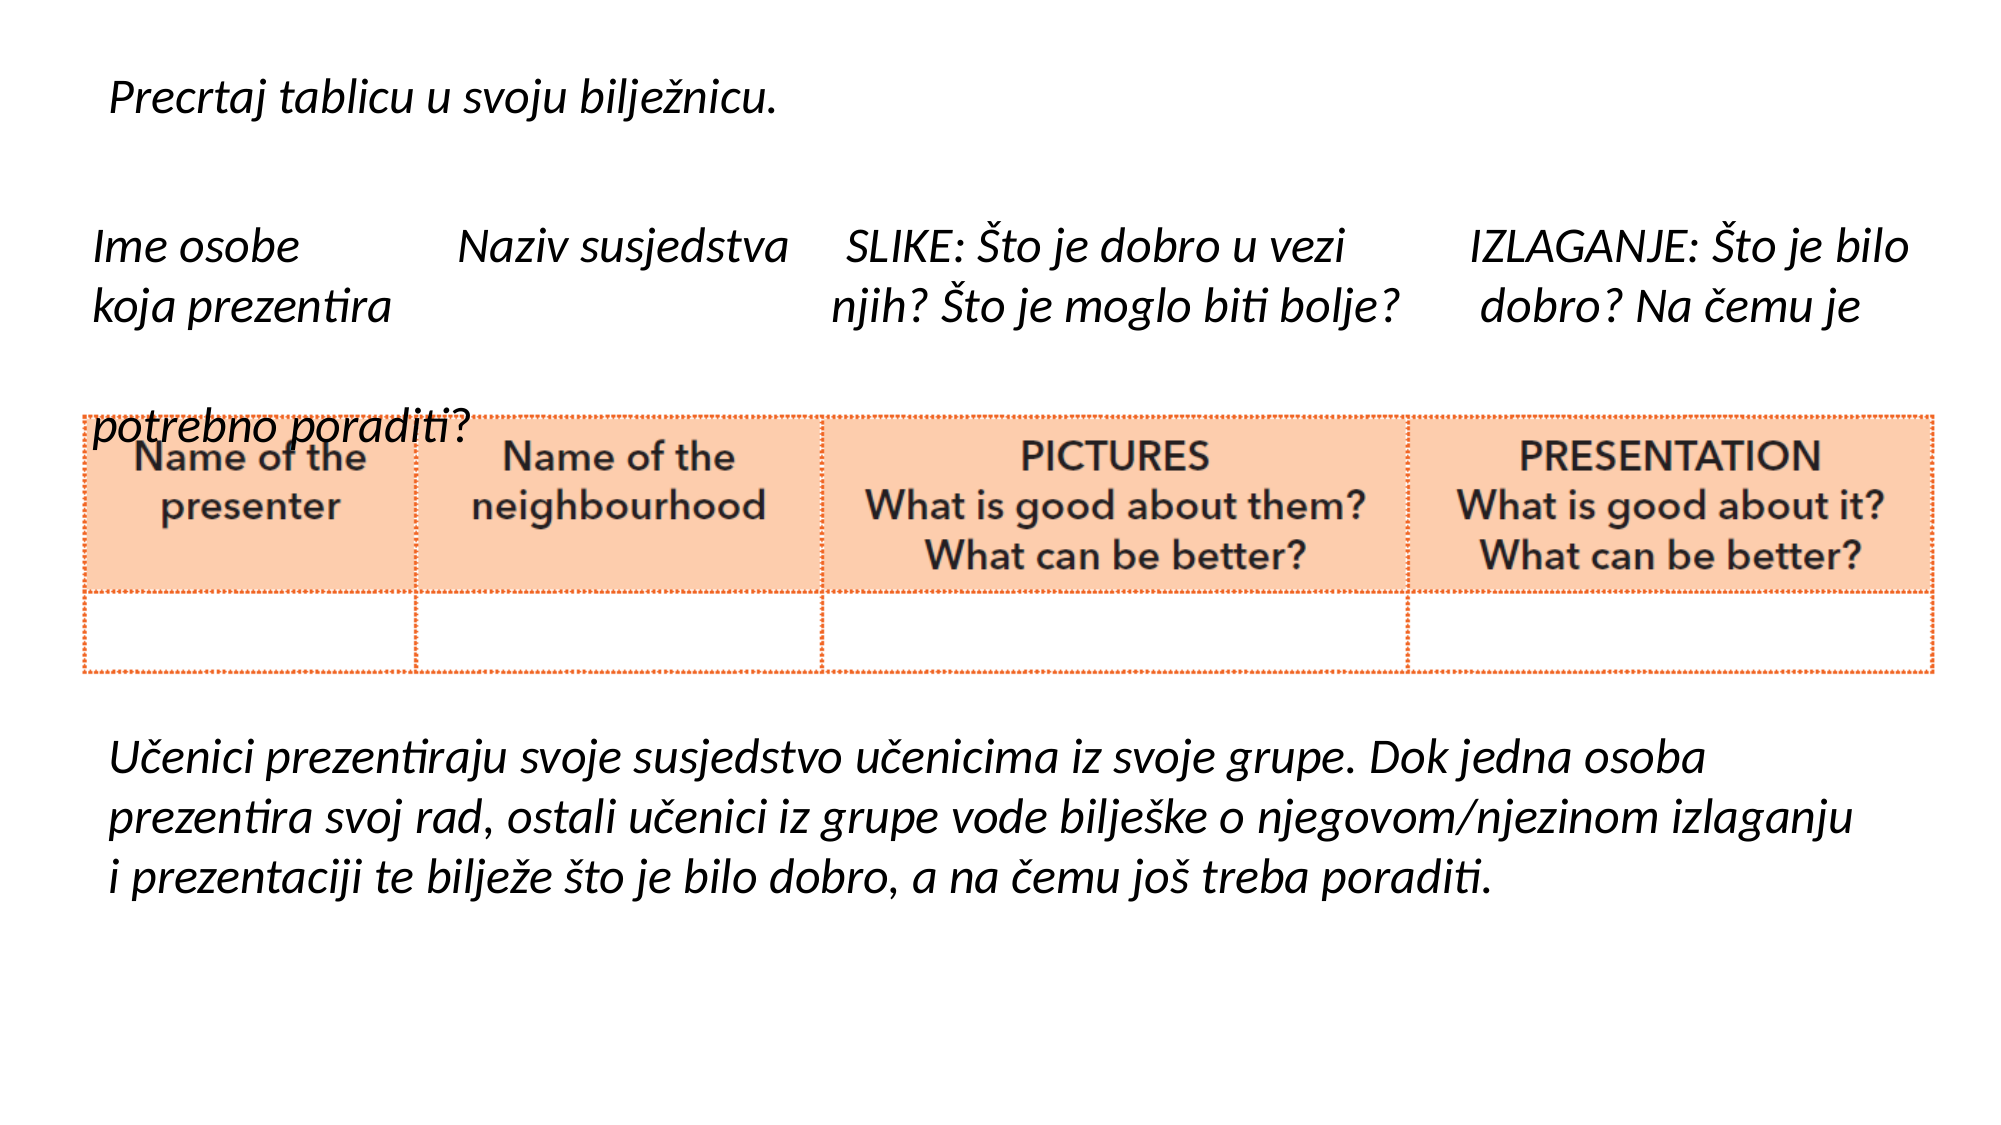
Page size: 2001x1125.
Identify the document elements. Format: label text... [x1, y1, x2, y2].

picture [67, 402, 1946, 687]
text_box Ime osobe Naziv susjedstva SLIKE: Što je dobro u vezi IZLAGANJE: Što je bilo koja prezentira njih? Što je moglo biti bolje? dobro? Na čemu je potrebno poraditi? [77, 205, 1956, 461]
text_box Precrtaj tablicu u svoju bilježnicu. Učenici prezentiraju svoje susjedstvo učenicima iz svoje grupe. Dok jedna osoba prezentira svoj rad, ostali učenici iz grupe vode bilješke o njegovom/njezinom izlaganju i prezentaciji te bilježe što je bilo dobro, a na čemu još treba poraditi. [93, 687, 1883, 911]
text_box Precrtaj tablicu u svoju bilježnicu. Učenici prezentiraju svoje susjedstvo učenicima iz svoje grupe. Dok jedna osoba prezentira svoj rad, ostali učenici iz grupe vode bilješke o njegovom/njezinom izlaganju i prezentaciji te bilježe što je bilo dobro, a na čemu još treba poraditi. [93, 55, 1883, 205]
